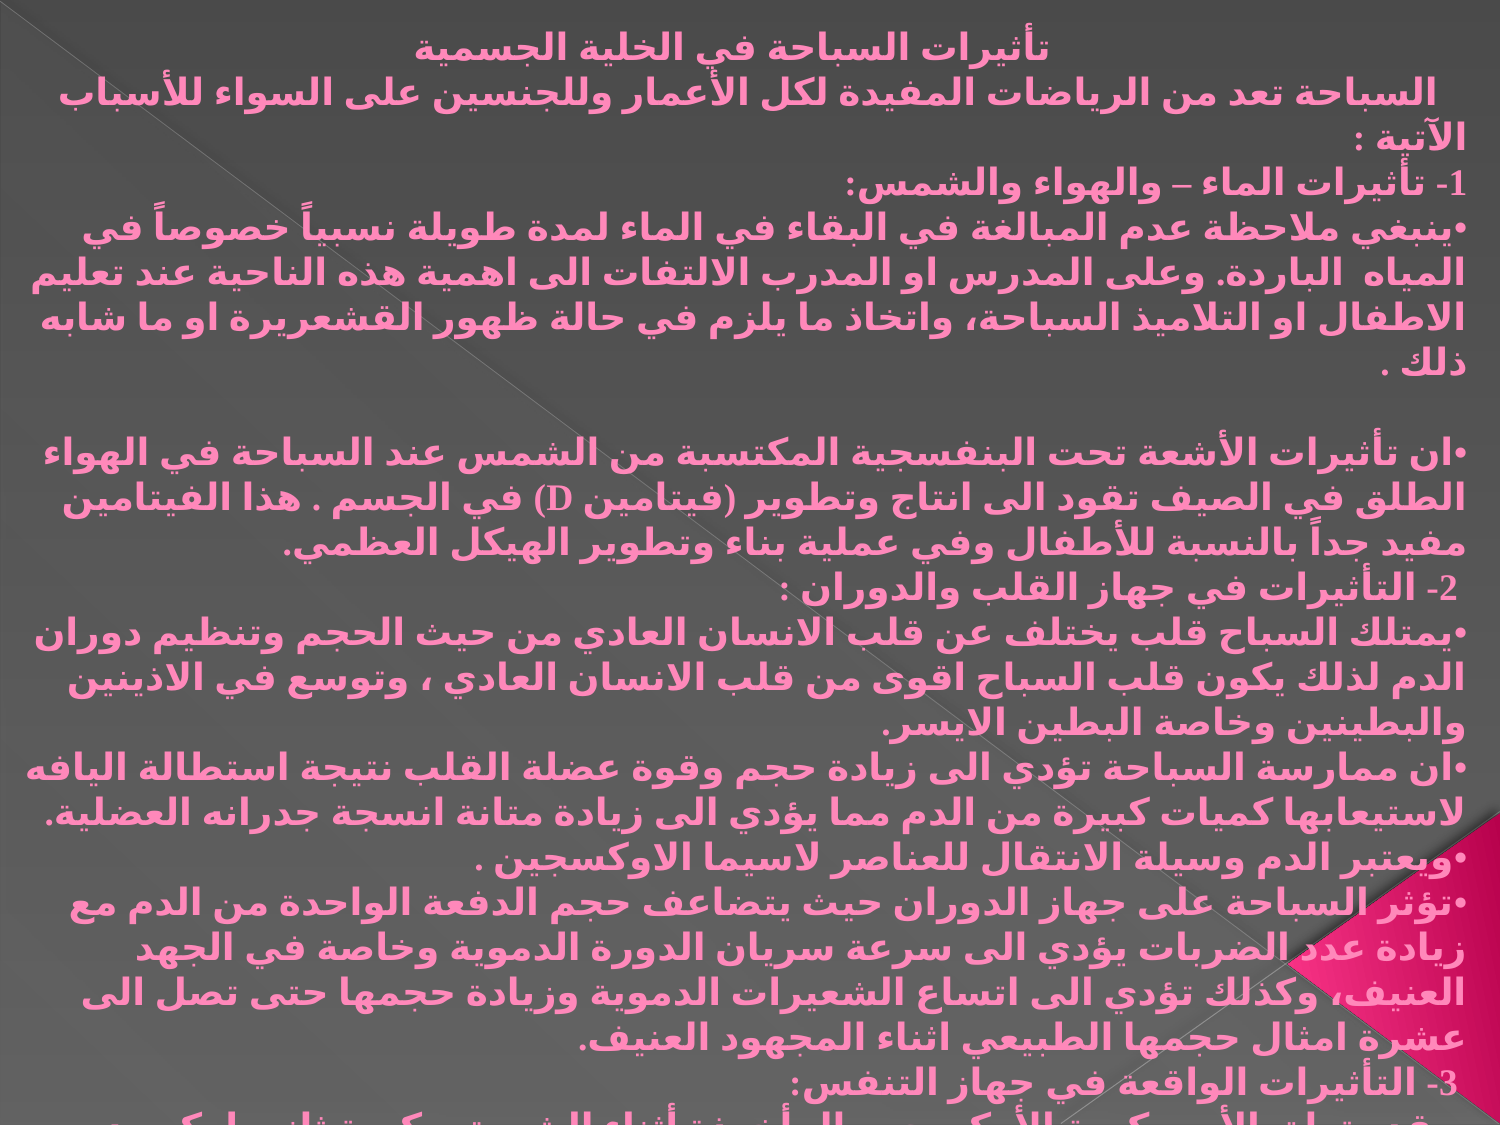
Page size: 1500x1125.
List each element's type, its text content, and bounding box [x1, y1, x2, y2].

text_box تأثيرات السباحة في الخلية الجسمية السباحة تعد من الرياضات المفيدة لكل الأعمار وللجنسين على السواء للأسباب الآتية : 1- تأثيرات الماء – والهواء والشمس: • ينبغي ملاحظة عدم المبالغة في البقاء في الماء لمدة طويلة نسبياً خصوصاً في المياه الباردة. وعلى المدرس او المدرب الالتفات الى اهمية هذه الناحية عند تعليم الاطفال او التلاميذ السباحة، واتخاذ ما يلزم في حالة ظهور القشعريرة او ما شابه ذلك . • ان تأثيرات الأشعة تحت البنفسجية المكتسبة من الشمس عند السباحة في الهواء الطلق في الصيف تقود الى انتاج وتطوير (فيتامين D) في الجسم . هذا الفيتامين مفيد جداً بالنسبة للأطفال وفي عملية بناء وتطوير الهيكل العظمي. 2- التأثيرات في جهاز القلب والدوران : • يمتلك السباح قلب يختلف عن قلب الانسان العادي من حيث الحجم وتنظيم دوران الدم لذلك يكون قلب السباح اقوى من قلب الانسان العادي ، وتوسع في الاذينين والبطينين وخاصة البطين الايسر. • ان ممارسة السباحة تؤدي الى زيادة حجم وقوة عضلة القلب نتيجة استطالة اليافه لاستيعابها كميات كبيرة من الدم مما يؤدي الى زيادة متانة انسجة جدرانه العضلية. • ويعتبر الدم وسيلة الانتقال للعناصر لاسيما الاوكسجين . • تؤثر السباحة على جهاز الدوران حيث يتضاعف حجم الدفعة الواحدة من الدم مع زيادة عدد الضربات يؤدي الى سرعة سريان الدورة الدموية وخاصة في الجهد العنيف، وكذلك تؤدي الى اتساع الشعيرات الدموية وزيادة حجمها حتى تصل الى عشرة امثال حجمها الطبيعي اثناء المجهود العنيف. 3- التأثيرات الواقعة في جهاز التنفس: يقدر تعلق الأمر بكمية الأوكسجين المأخوذة أثناء الشهيق وكمية ثاني اوكسيد الكربون المطروحة أثناء الزفير فأن رياضة السباحة تضع متطلبات كبيرة على جهاز التنفس. في بداية كل عمل رياضي حركي فان جسم الرياضي يحتاج الى زمن معين لإحداث حالة من التأقلم التي تكون فيها كمية الأوكسجين المأخوذة من الشهيق اقل من كمية الأوكسجين المطلوبة للعمل في هذا الوقت بالذات ، تعمل الخلية الجسمية على خلق او تحرير الطاقة دون الحاجة الى الأوكسجين [0, 15, 1483, 1125]
